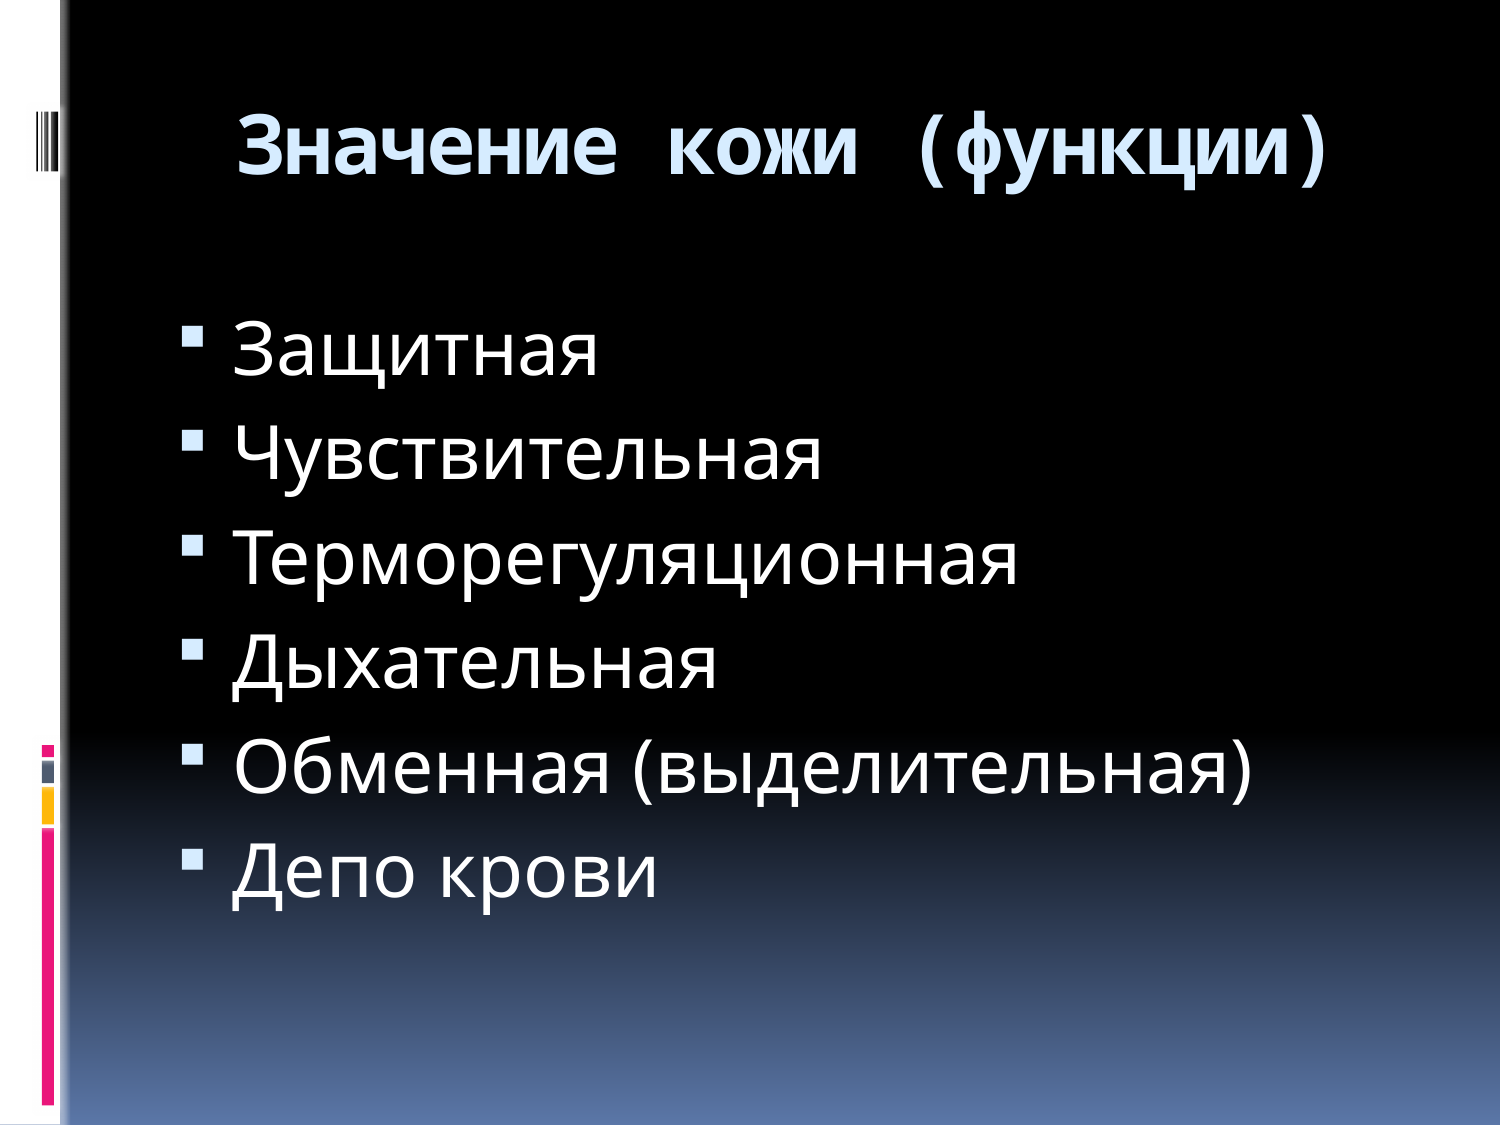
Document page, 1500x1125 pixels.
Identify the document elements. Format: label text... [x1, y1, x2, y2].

list Защитная Чувствительная Терморегуляционная Дыхательная Обменная (выделительная) Депо крови [150, 292, 1425, 1043]
title Значение кожи (функции) [150, 83, 1425, 234]
